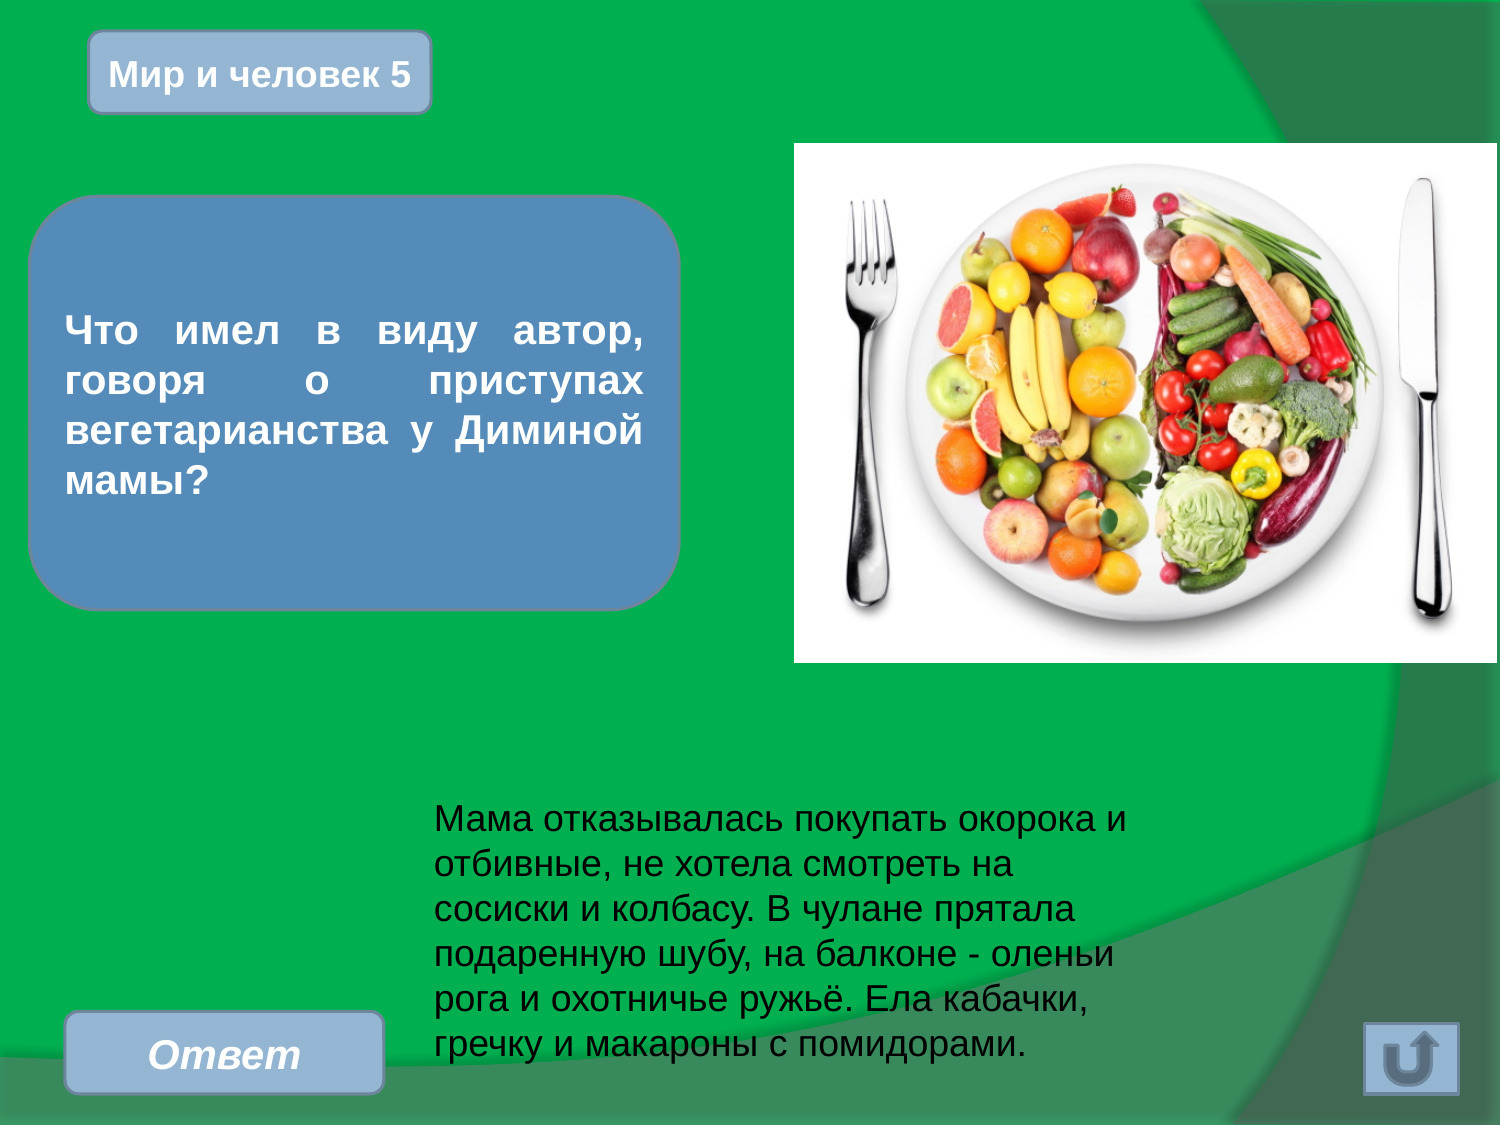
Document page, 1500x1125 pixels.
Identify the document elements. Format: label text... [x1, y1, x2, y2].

text_box Мама отказывалась покупать окорока и отбивные, не хотела смотреть на сосиски и колбасу. В чулане прятала подаренную шубу, на балконе - оленьи рога и охотничье ружьё. Ела кабачки, гречку и макароны с помидорами. [419, 786, 1170, 1071]
text_box Ответ [63, 1009, 386, 1096]
text_box Что имел в виду автор, говоря о приступах вегетарианства у Диминой мамы? [27, 194, 681, 612]
picture [794, 143, 1497, 663]
text_box [1363, 1022, 1460, 1096]
text_box Мир и человек 5 [86, 29, 433, 116]
